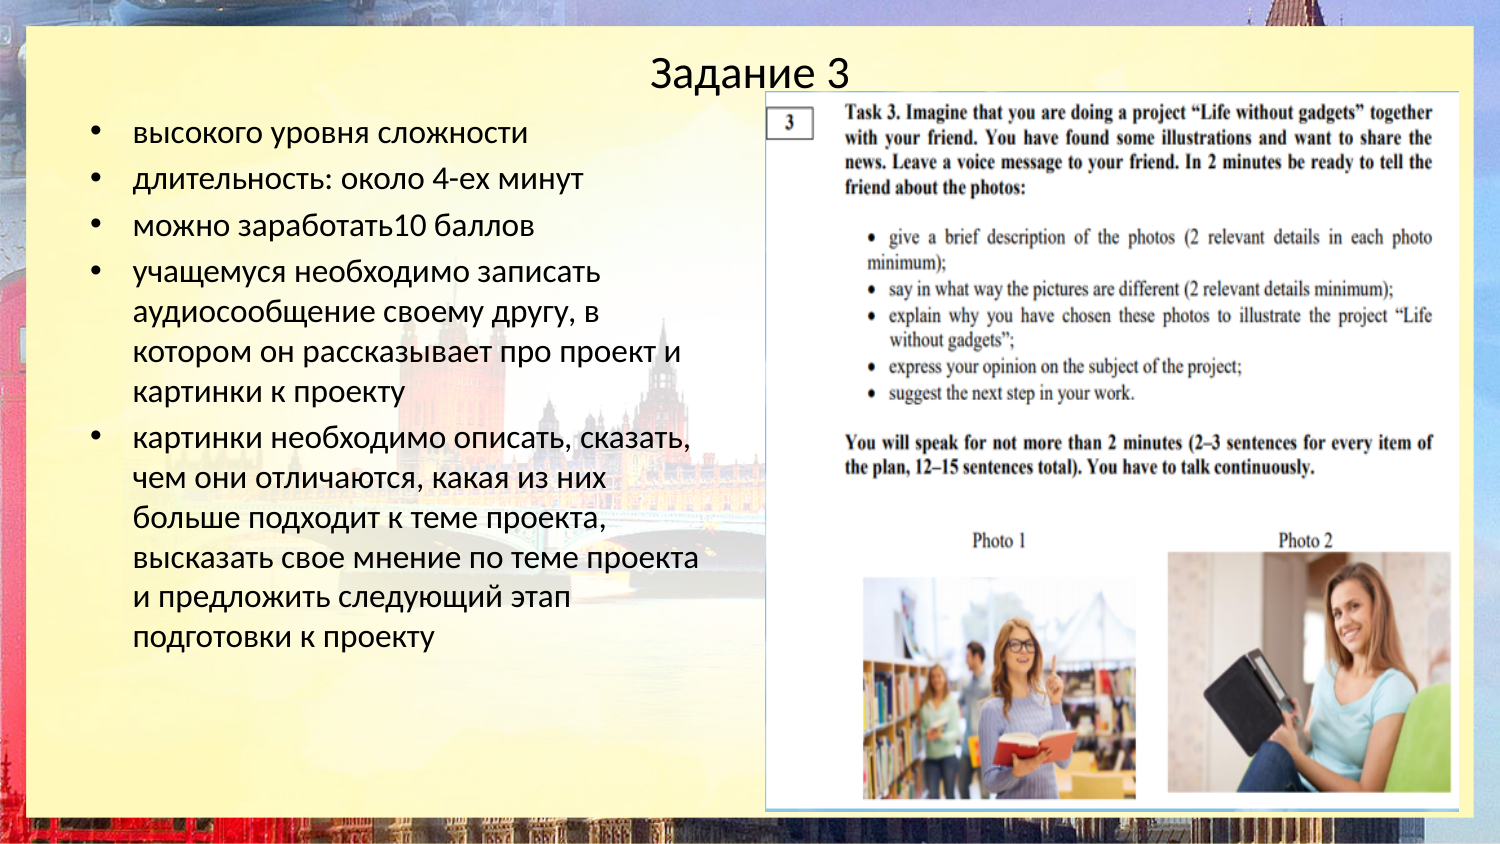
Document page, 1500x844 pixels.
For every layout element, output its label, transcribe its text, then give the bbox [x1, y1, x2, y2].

picture [0, 0, 1500, 844]
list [764, 90, 1459, 812]
title Задание 3 [75, 33, 1425, 175]
list высокого уровня сложности длительность: около 4-ех минут можно заработать10 баллов учащемуся необходимо записать аудиосообщение своему другу, в котором он рассказывает про проект и картинки к проекту картинки необходимо описать, сказать, чем они отличаются, какая из них больше подходит к теме проекта, высказать свое мнение по теме проекта и предложить следующий этап подготовки к проекту [75, 102, 738, 754]
